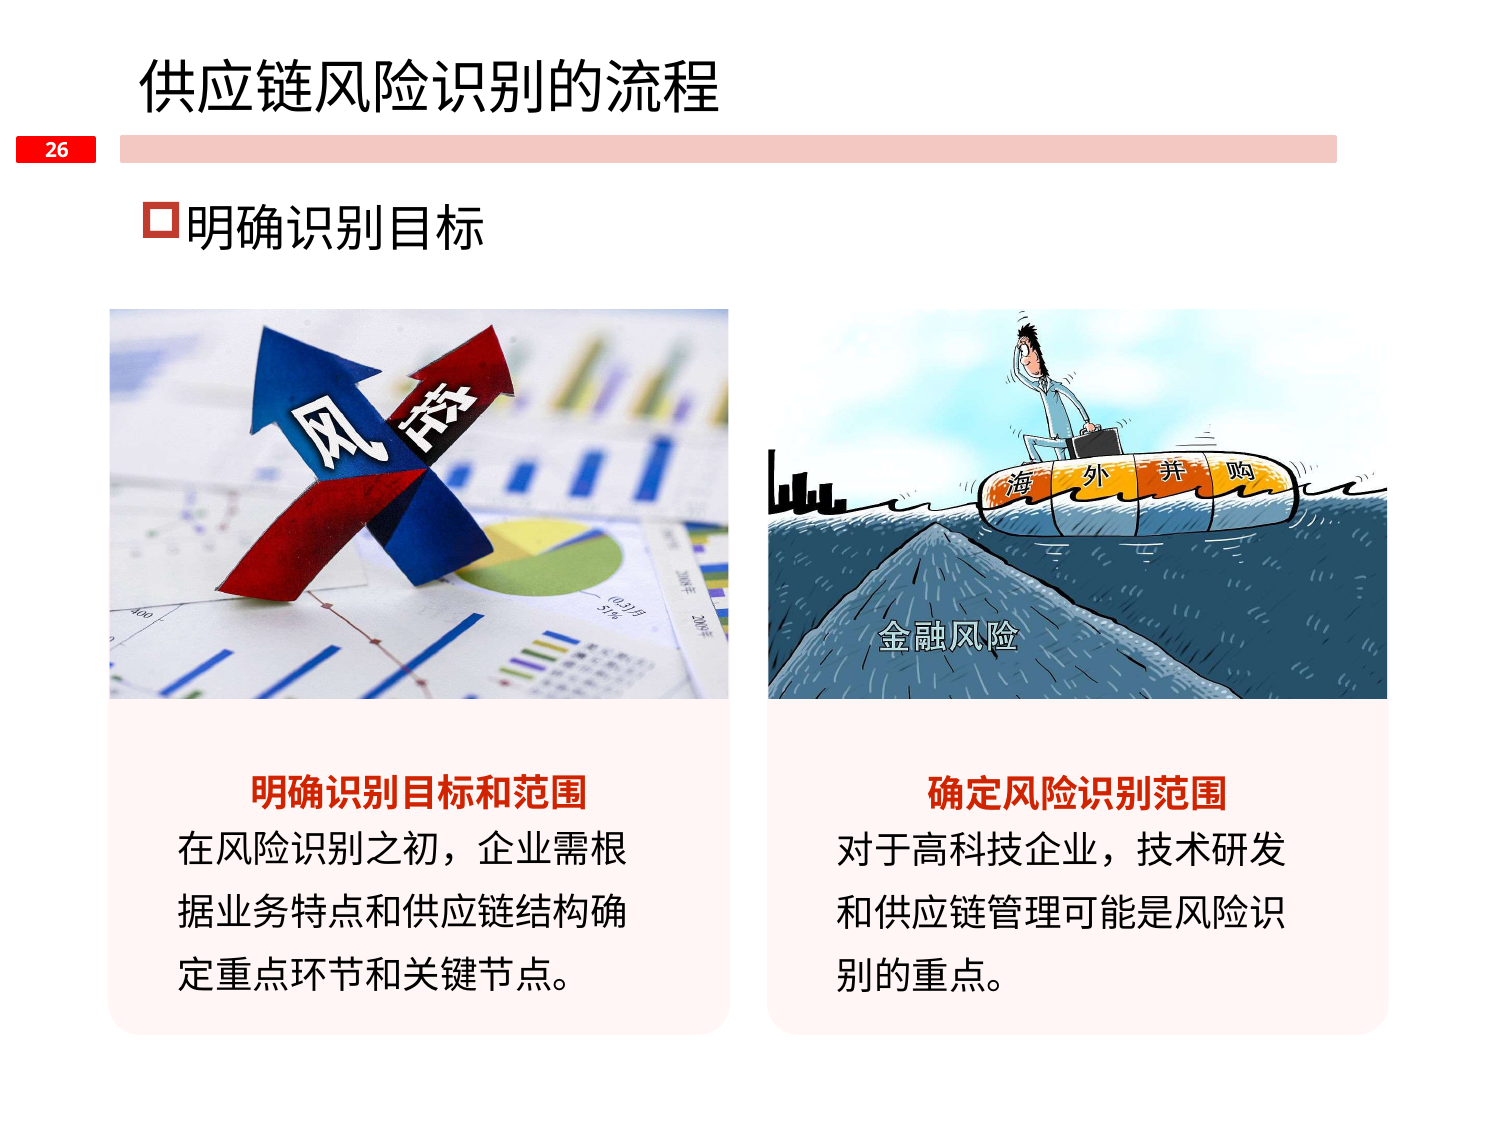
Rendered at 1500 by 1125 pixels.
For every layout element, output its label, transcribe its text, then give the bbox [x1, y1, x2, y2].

picture [109, 309, 729, 699]
text_box [58, 173, 1442, 275]
text_box 明确识别目标和范围 [169, 725, 669, 803]
text_box 供应链风险识别的流程 [123, 42, 958, 128]
picture [768, 309, 1388, 699]
text_box 明确识别目标 [123, 188, 1109, 283]
text_box 确定风险识别范围 [828, 726, 1328, 804]
text_box 对于高科技企业，技术研发和供应链管理可能是风险识别的重点。 [828, 804, 1328, 1012]
text_box [17, 129, 97, 189]
text_box 在风险识别之初，企业需根据业务特点和供应链结构确定重点环节和关键节点。 [169, 803, 669, 1011]
text_box [767, 706, 1389, 1035]
text_box [108, 705, 730, 1035]
